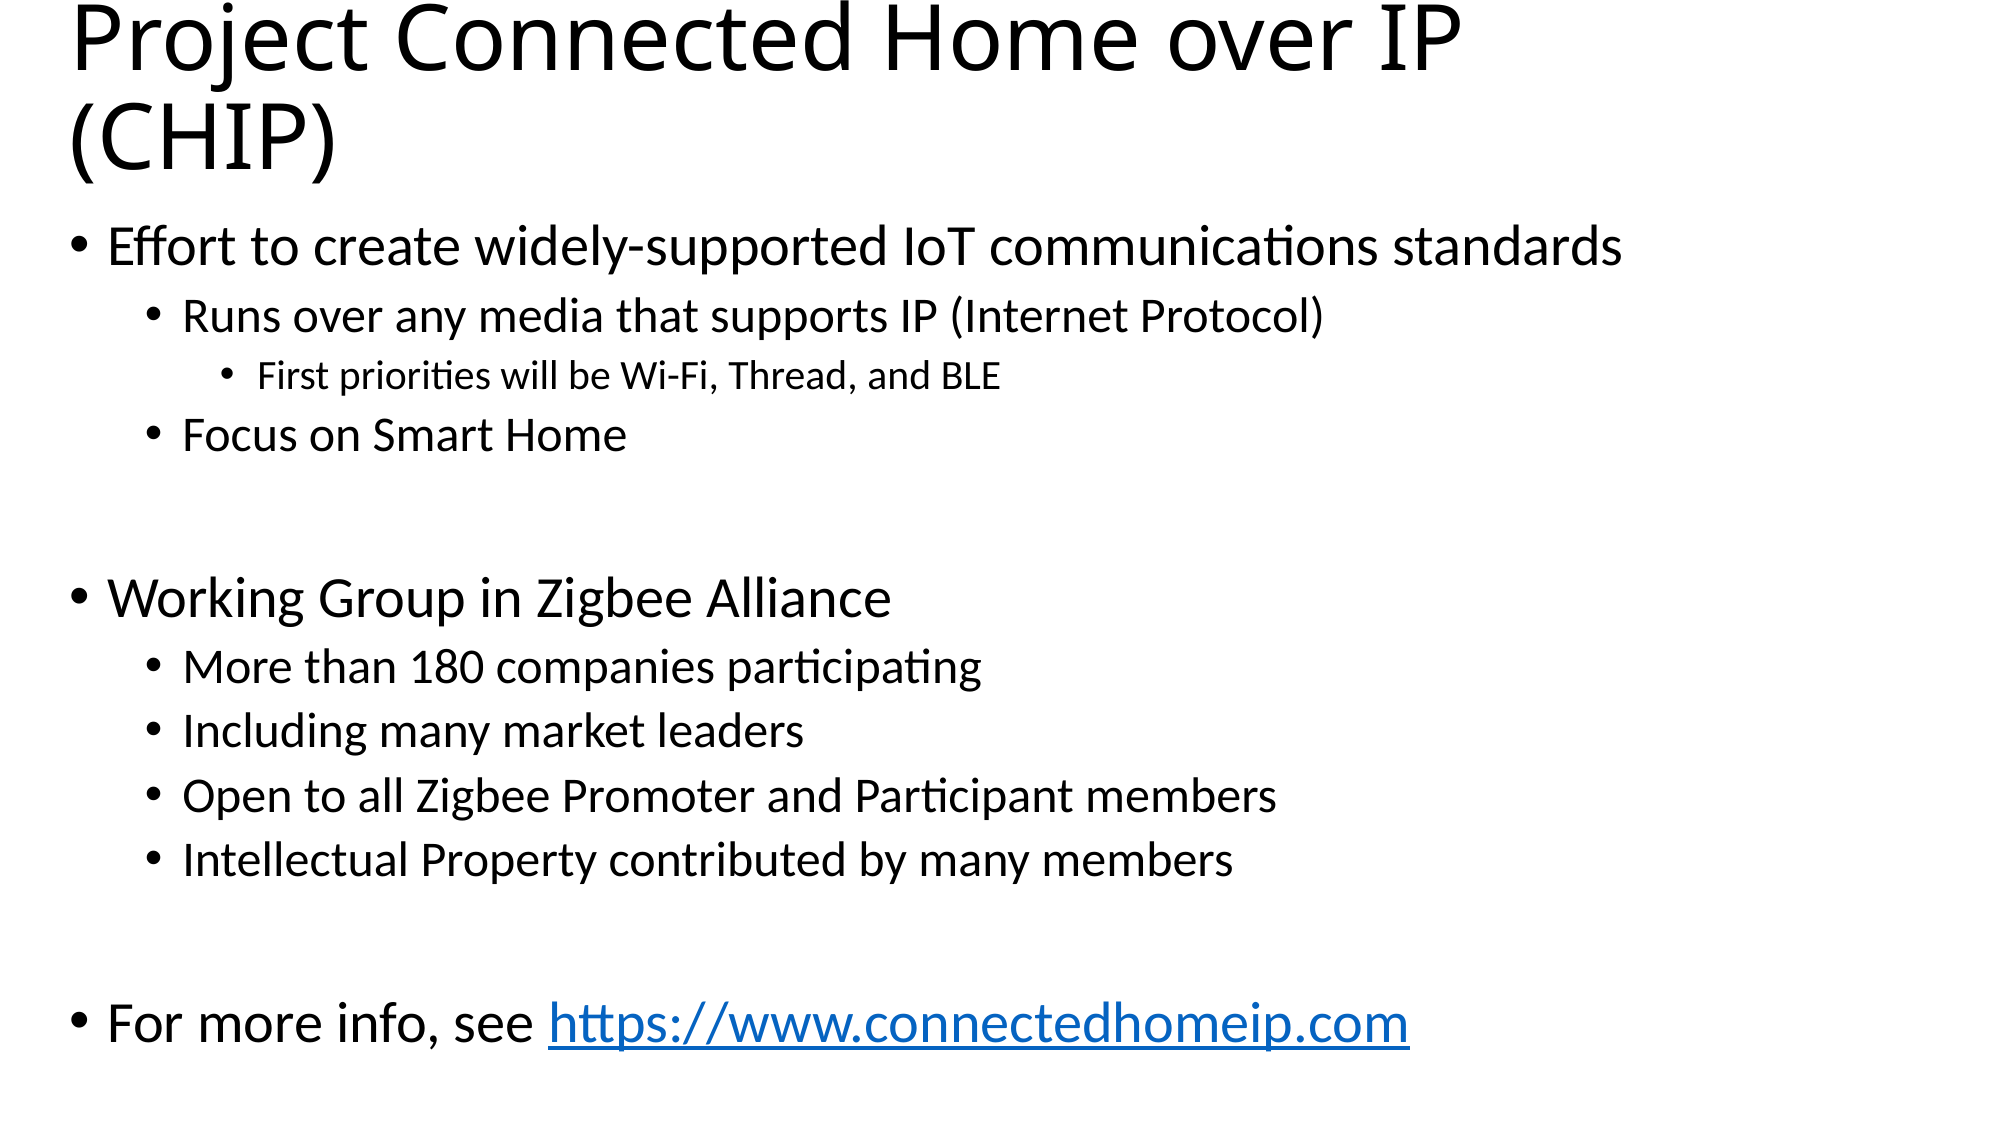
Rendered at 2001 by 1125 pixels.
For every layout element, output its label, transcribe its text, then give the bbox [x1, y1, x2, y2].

list Effort to create widely-supported IoT communications standards Runs over any media that supports IP (Internet Protocol) First priorities will be Wi-Fi, Thread, and BLE Focus on Smart Home Working Group in Zigbee Alliance More than 180 companies participating Including many market leaders Open to all Zigbee Promoter and Participant members Intellectual Property contributed by many members For more info, see https://www.connectedhomeip.com [54, 208, 1945, 1047]
title Project Connected Home over IP (CHIP) [55, 30, 1636, 149]
